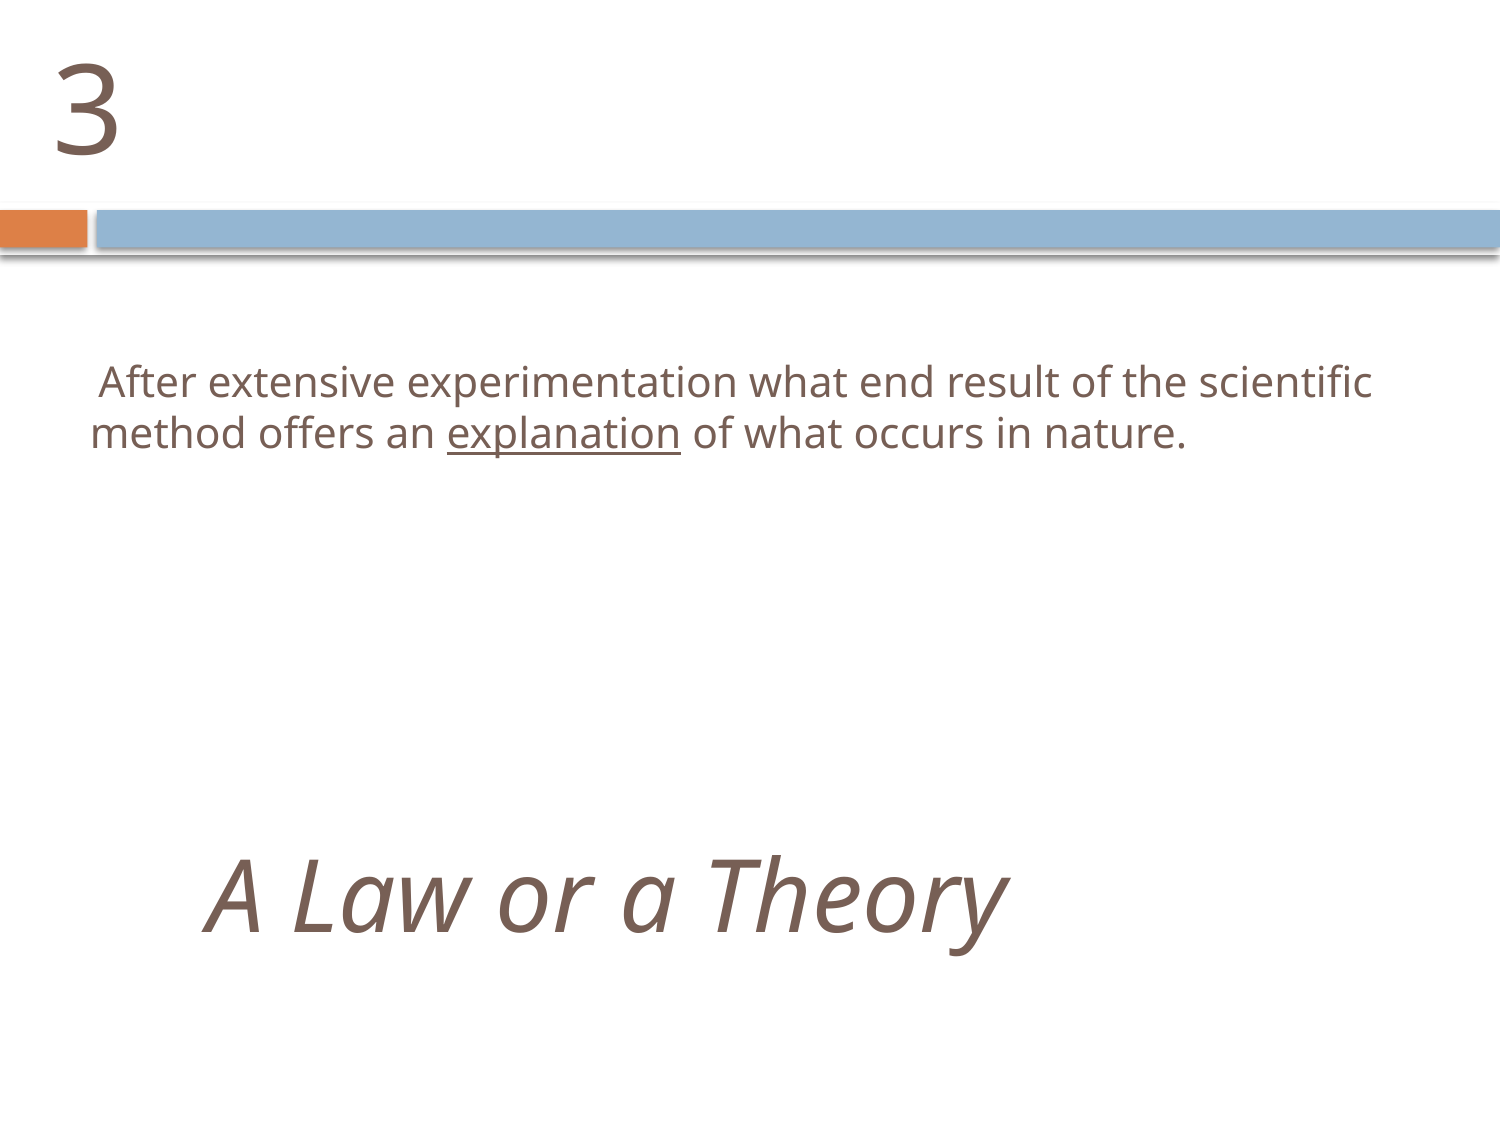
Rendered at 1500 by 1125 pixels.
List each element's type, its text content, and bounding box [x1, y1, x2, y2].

title After extensive experimentation what end result of the scientific method offers an explanation of what occurs in nature. [75, 324, 1413, 488]
list A Law or a Theory [87, 612, 1425, 963]
text_box 3 [37, 22, 225, 187]
